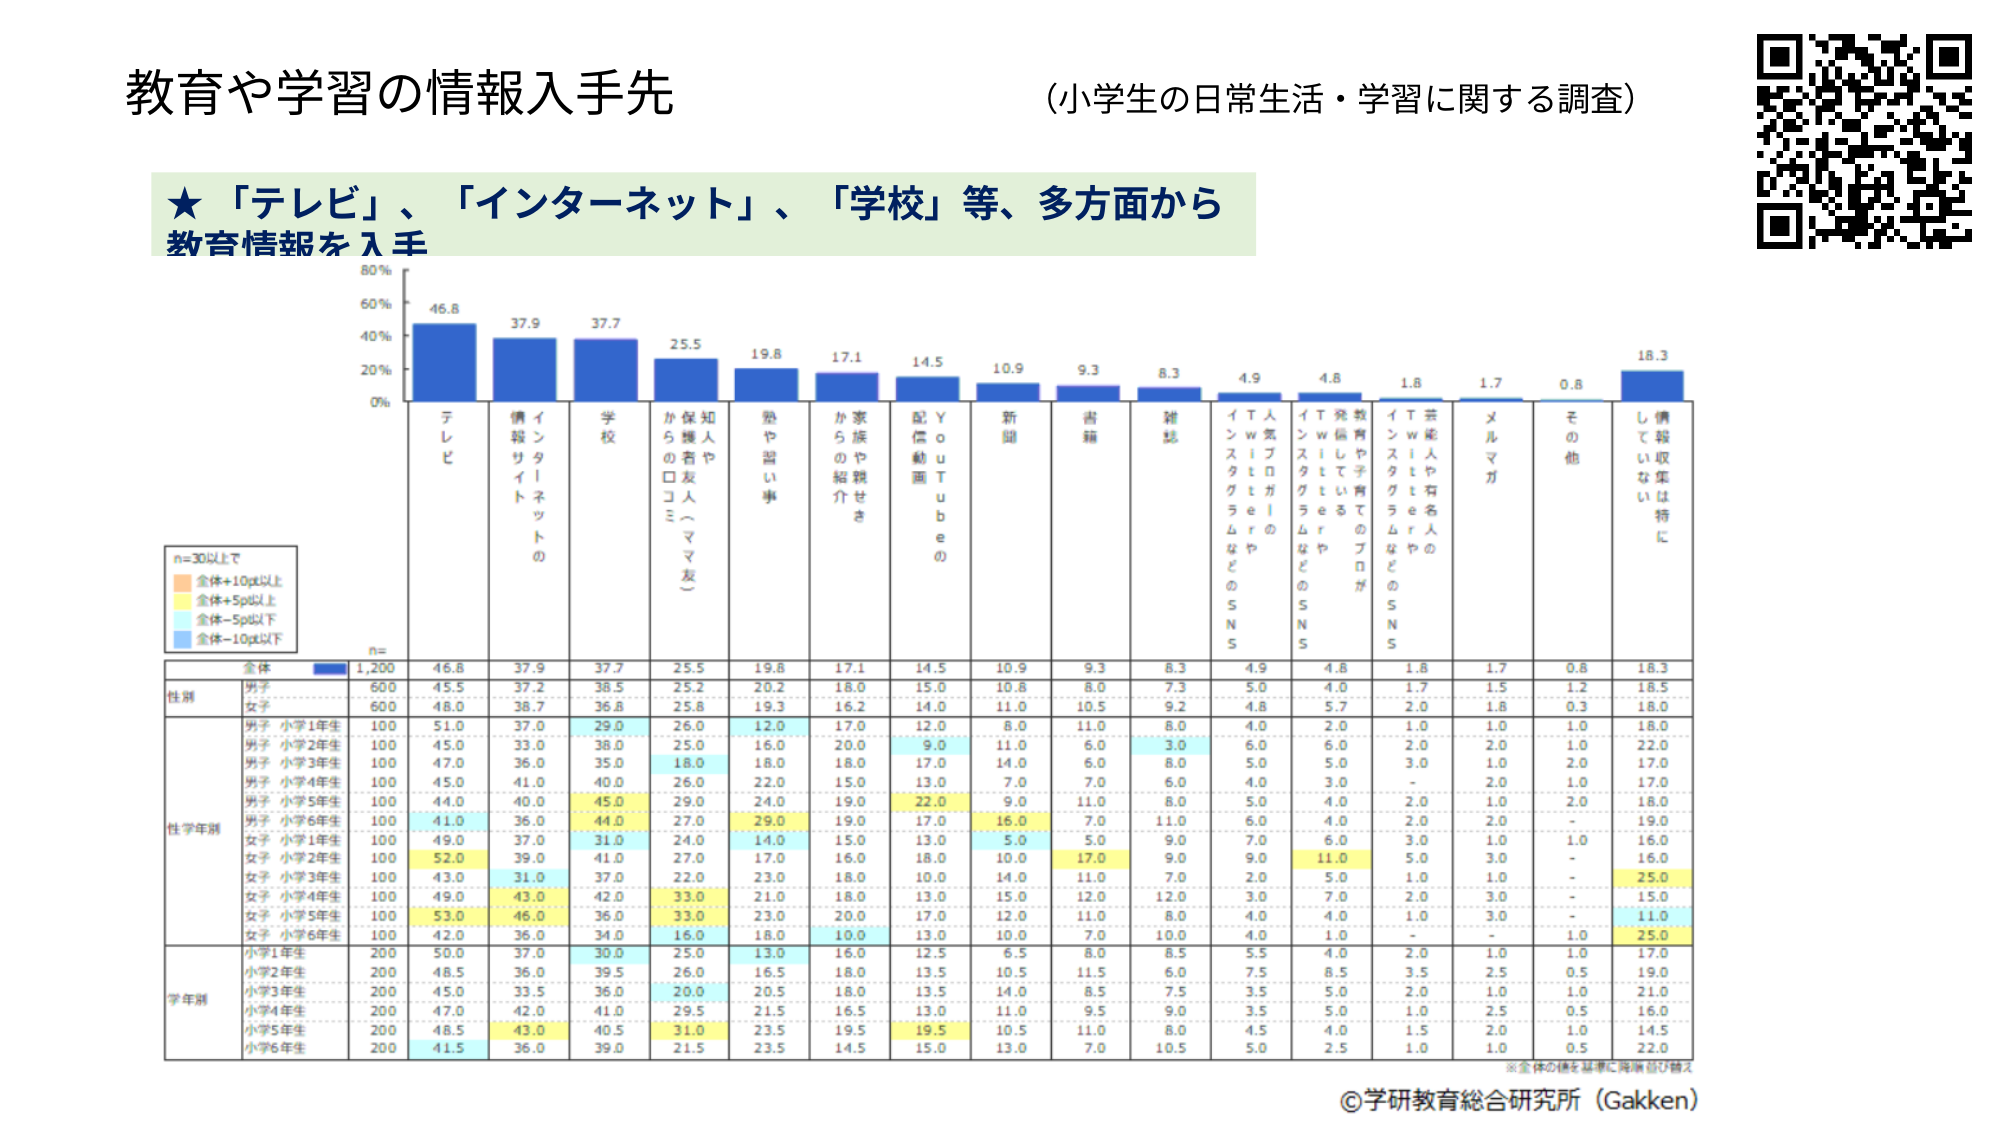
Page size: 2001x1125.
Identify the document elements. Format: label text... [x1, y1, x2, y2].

text_box 教育や学習の情報入手先 （小学生の日常生活・学習に関する調査） [110, 54, 1697, 129]
text_box ★「テレビ」、「インターネット」、「学校」等、多方面から教育情報を入手 [151, 172, 1257, 256]
picture [151, 14, 1991, 1125]
